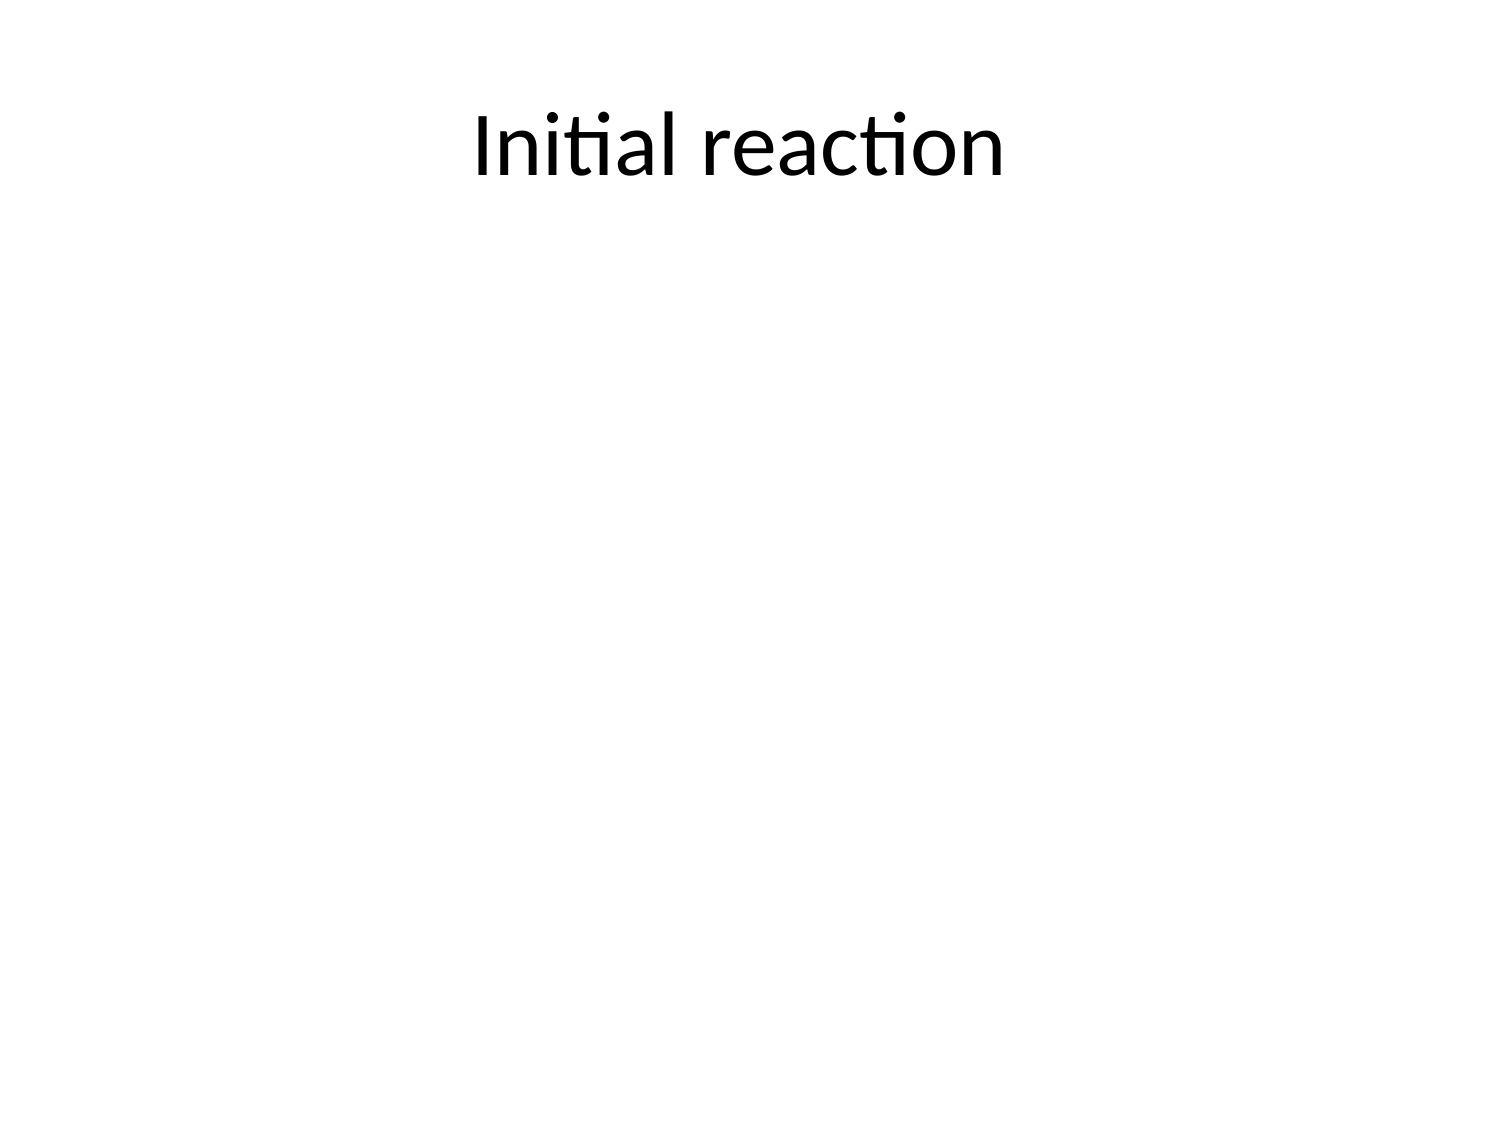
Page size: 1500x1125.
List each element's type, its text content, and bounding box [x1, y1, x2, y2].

title Initial reaction [75, 45, 1425, 233]
